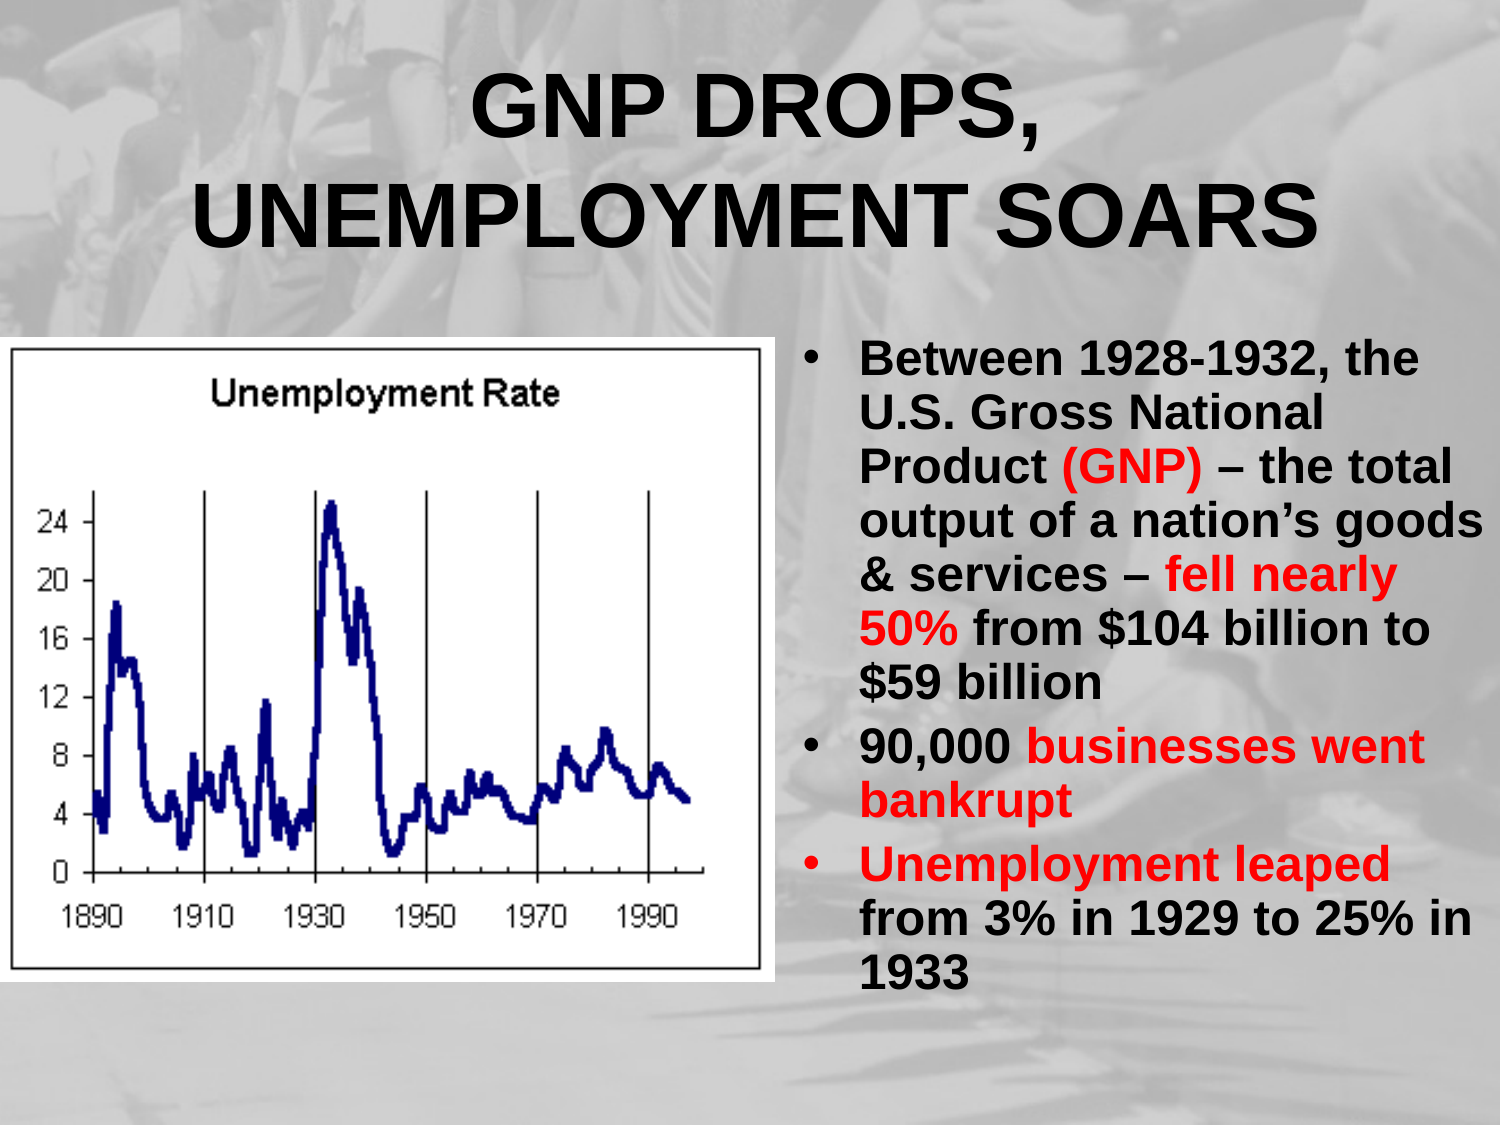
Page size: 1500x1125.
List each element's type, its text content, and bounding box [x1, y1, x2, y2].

picture [0, 0, 1500, 1125]
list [0, 337, 776, 982]
title GNP DROPS, UNEMPLOYMENT SOARS [112, 50, 1400, 263]
list Between 1928-1932, the U.S. Gross National Product (GNP) – the total output of a nation’s goods & services – fell nearly 50% from $104 billion to $59 billion 90,000 businesses went bankrupt Unemployment leaped from 3% in 1929 to 25% in 1933 [787, 324, 1500, 1063]
